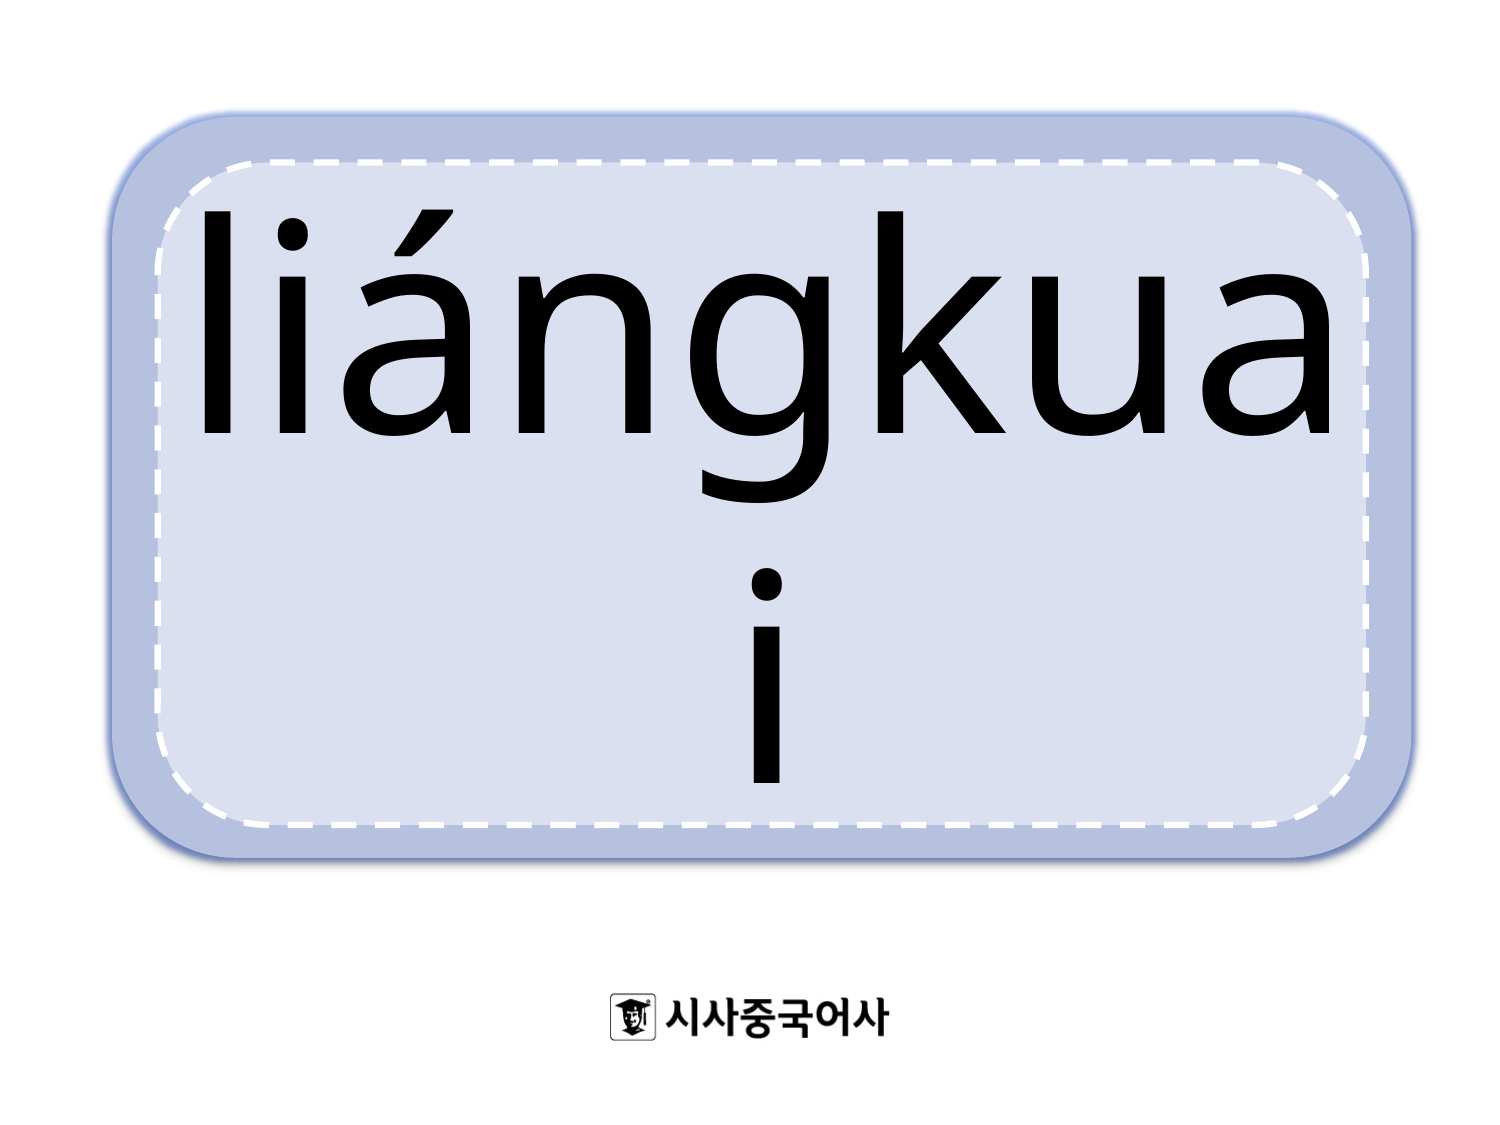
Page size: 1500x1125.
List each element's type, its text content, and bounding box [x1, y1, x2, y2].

picture [602, 987, 898, 1047]
text_box liángkuai [162, 160, 1371, 824]
